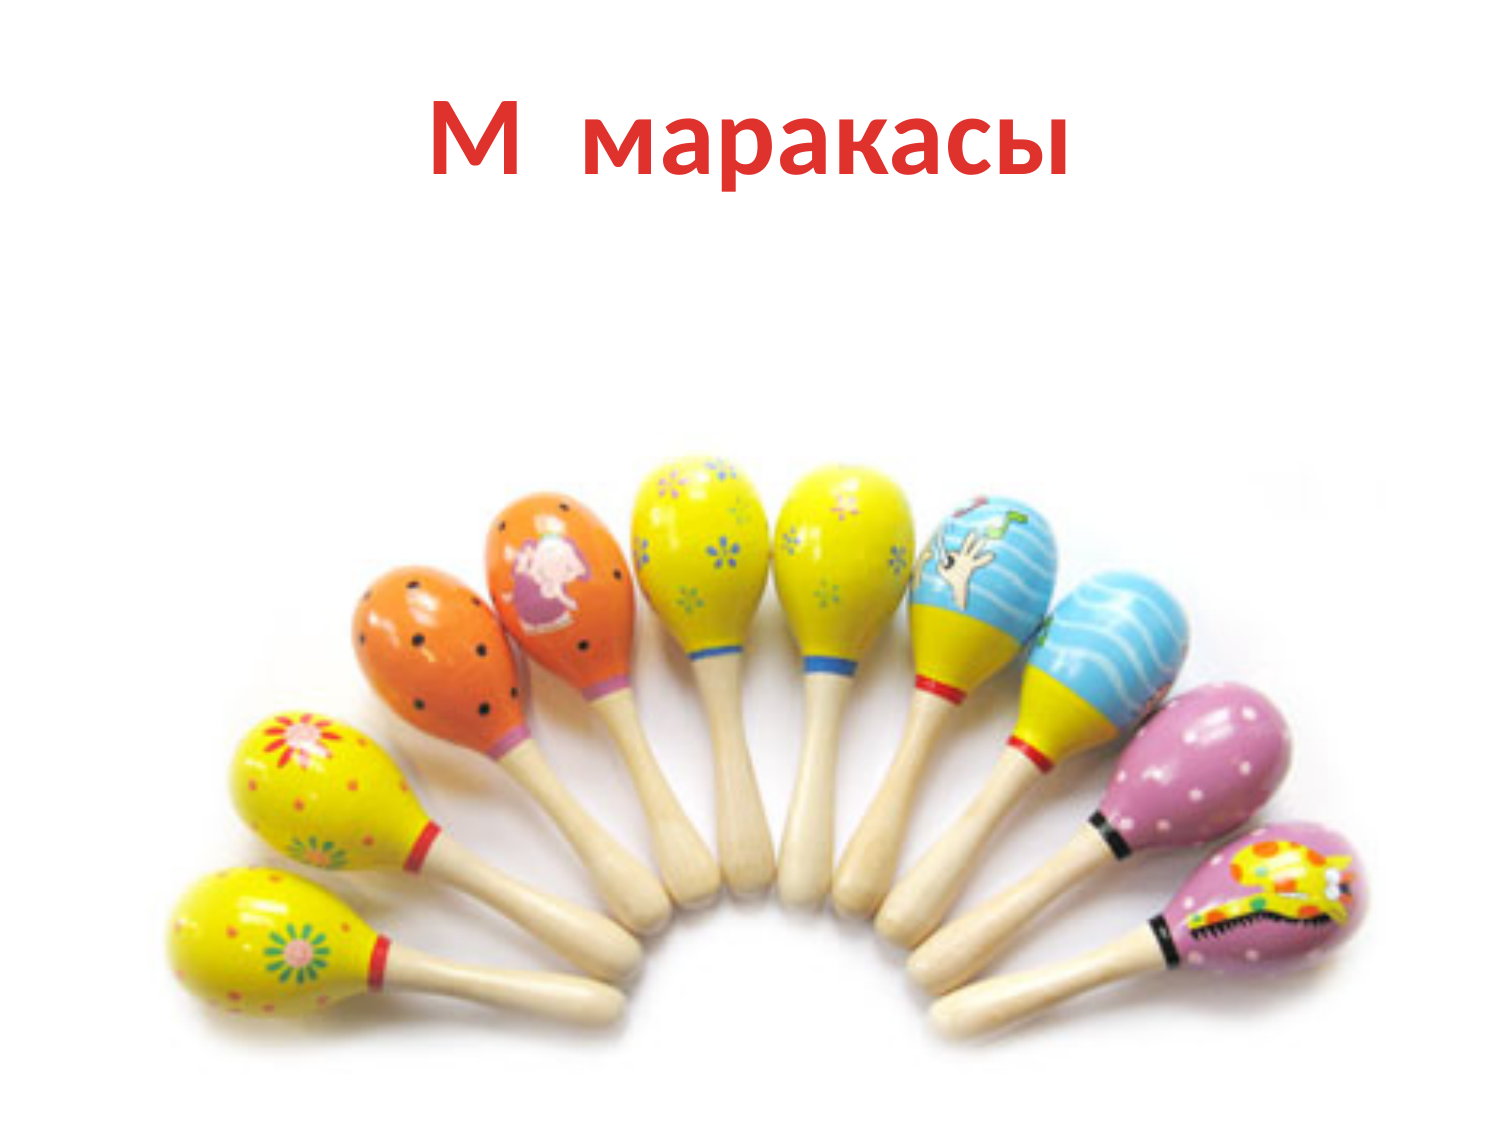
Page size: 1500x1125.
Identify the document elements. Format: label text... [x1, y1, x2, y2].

text_box М маракасы [410, 54, 1090, 205]
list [147, 432, 1398, 1074]
